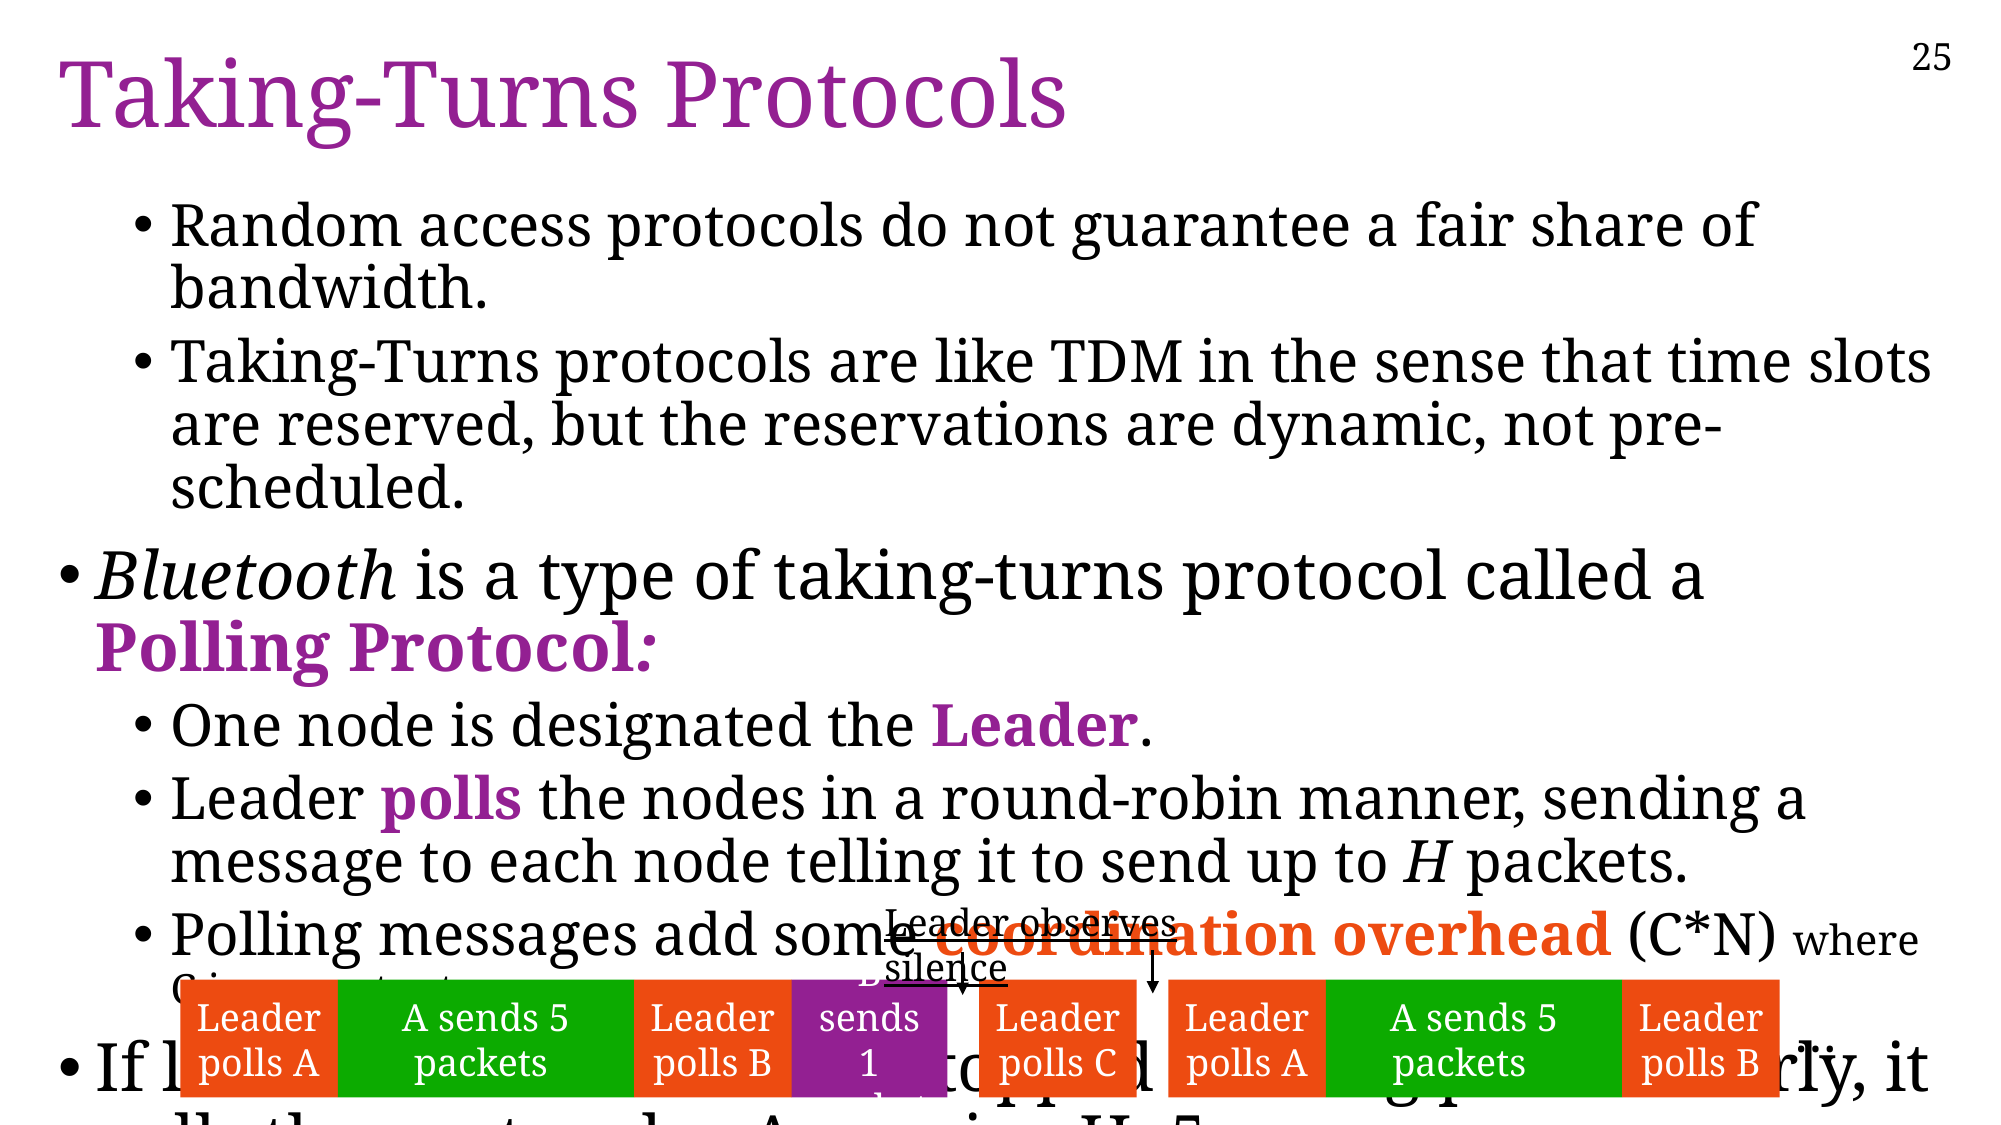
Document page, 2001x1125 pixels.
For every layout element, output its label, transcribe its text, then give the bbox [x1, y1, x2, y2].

text_box Leader observes silence [869, 891, 1300, 997]
text_box Leader polls A [179, 979, 337, 1098]
text_box Leader polls A [1167, 979, 1325, 1098]
text_box A sends 5 packets [1325, 979, 1621, 1098]
text_box Leader polls C [978, 997, 1138, 1098]
text_box … [1779, 994, 1888, 1070]
text_box Leader polls B [633, 979, 791, 1098]
text_box B sends 1 packet [791, 979, 948, 1098]
text_box A sends 5 packets [337, 979, 633, 1098]
title Taking-Turns Protocols [43, 25, 1953, 171]
list Random access protocols do not guarantee a fair share of bandwidth. Taking-Turns protocols are like TDM in the sense that time slots are reserved, but the reservations are dynamic, not pre-scheduled. Bluetooth is a type of taking-turns protocol called a Polling Protocol: One node is designated the Leader. Leader polls the nodes in a round-robin manner, sending a message to each node telling it to send up to H packets. Polling messages add some coordination overhead (C*N) where C is a constant If leader sees that a node stopped sending packets early, it polls the next node. Assuming H=5: [43, 188, 1953, 1106]
text_box Leader polls B [1621, 979, 1781, 1098]
